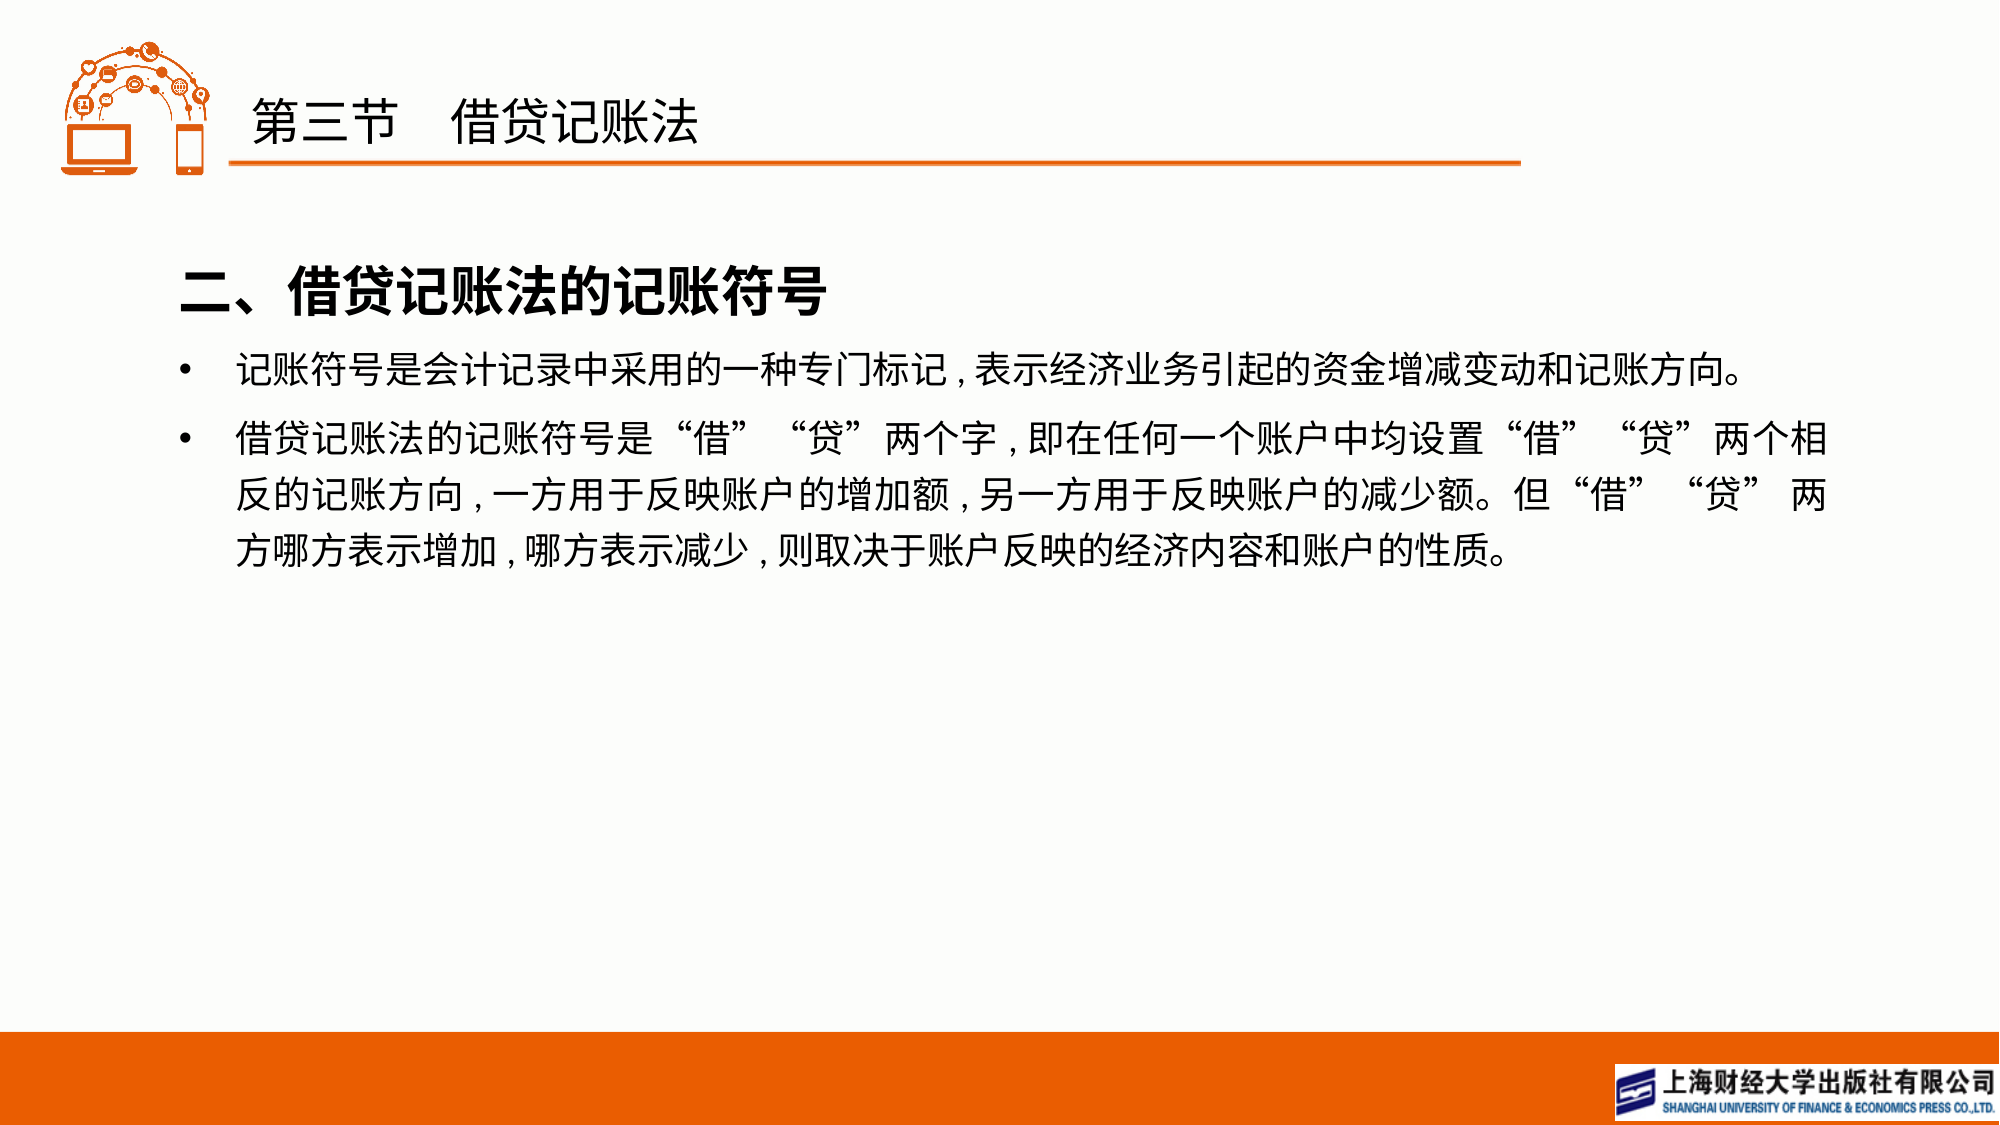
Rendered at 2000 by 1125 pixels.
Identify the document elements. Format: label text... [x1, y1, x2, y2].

list 二、借贷记账法的记账符号 记账符号是会计记录中采用的一种专门标记,表示经济业务引起的资金增减变动和记账方向。 借贷记账法的记账符号是“借”“贷”两个字,即在任何一个账户中均设置“借”“贷”两个相反的记账方向,一方用于反映账户的增加额,另一方用于反映账户的减少额。但“借”“贷” 两方哪方表示增加,哪方表示减少,则取决于账户反映的经济内容和账户的性质。 [163, 227, 1844, 1049]
picture [0, 0, 2000, 1125]
title 第三节 借贷记账法 [235, 82, 1605, 189]
